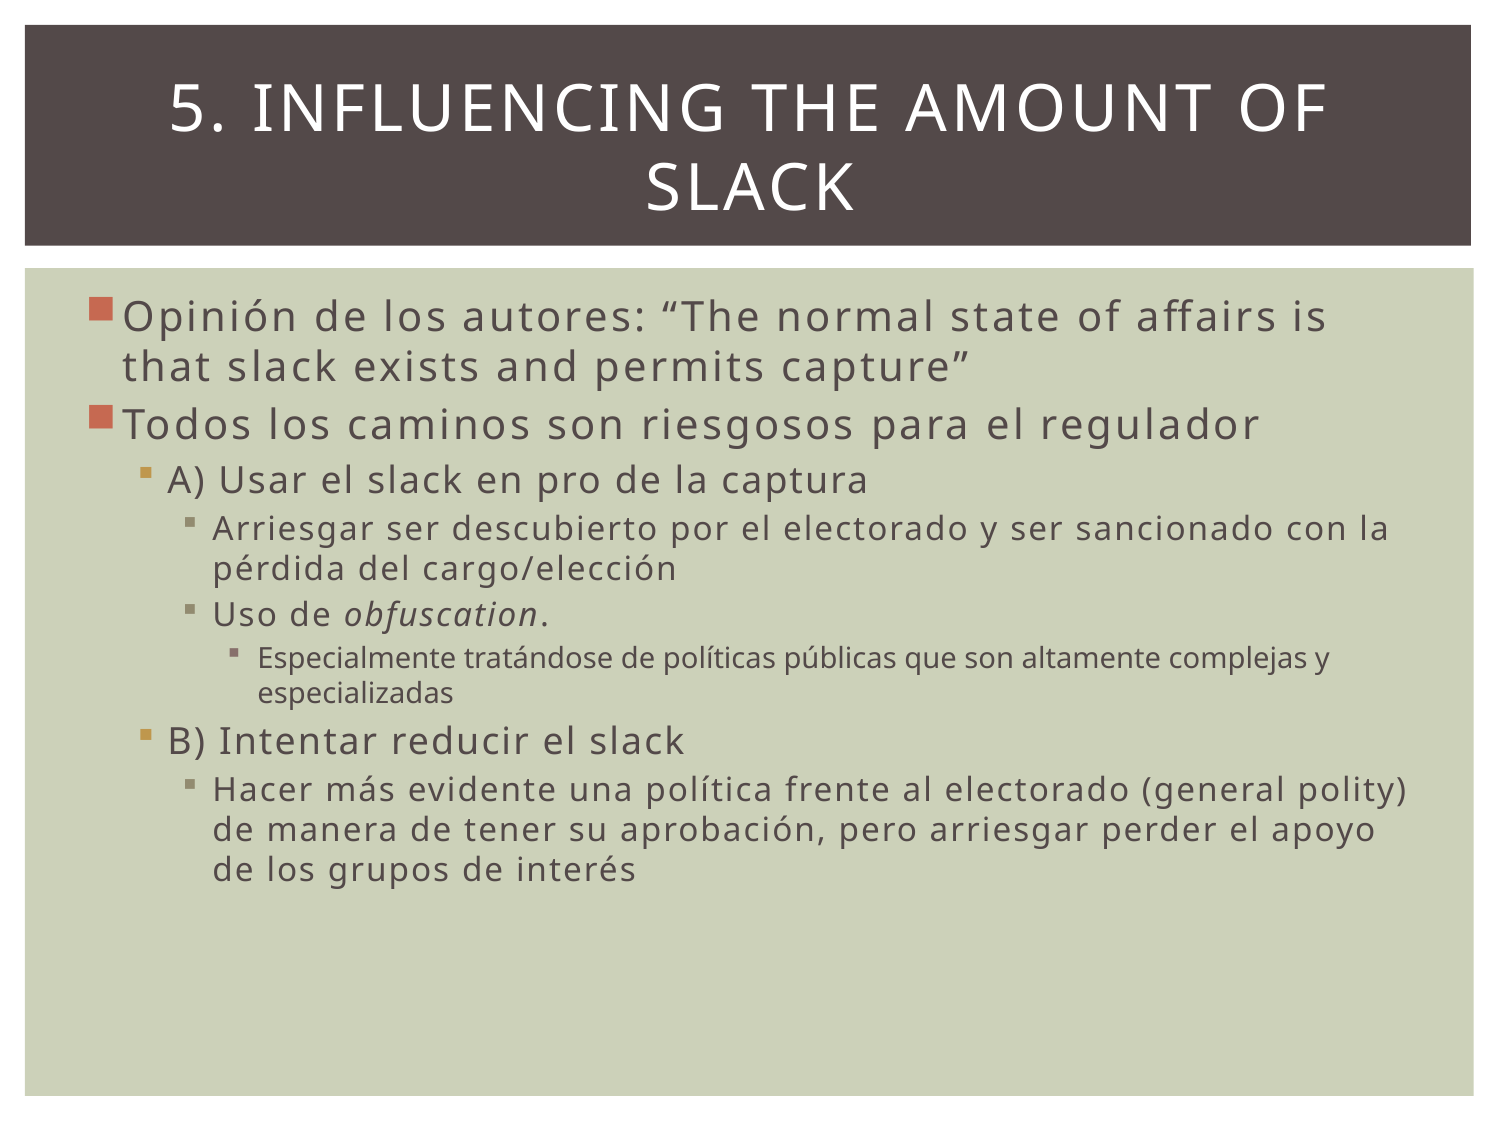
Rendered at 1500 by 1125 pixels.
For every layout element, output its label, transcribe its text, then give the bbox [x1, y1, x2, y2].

list Opinión de los autores: “The normal state of affairs is that slack exists and permits capture” Todos los caminos son riesgosos para el regulador A) Usar el slack en pro de la captura Arriesgar ser descubierto por el electorado y ser sancionado con la pérdida del cargo/elección Uso de obfuscation. Especialmente tratándose de políticas públicas que son altamente complejas y especializadas B) Intentar reducir el slack Hacer más evidente una política frente al electorado (general polity) de manera de tener su aprobación, pero arriesgar perder el apoyo de los grupos de interés [62, 281, 1442, 1005]
title 5. Influencing the amount of slack [62, 58, 1438, 232]
